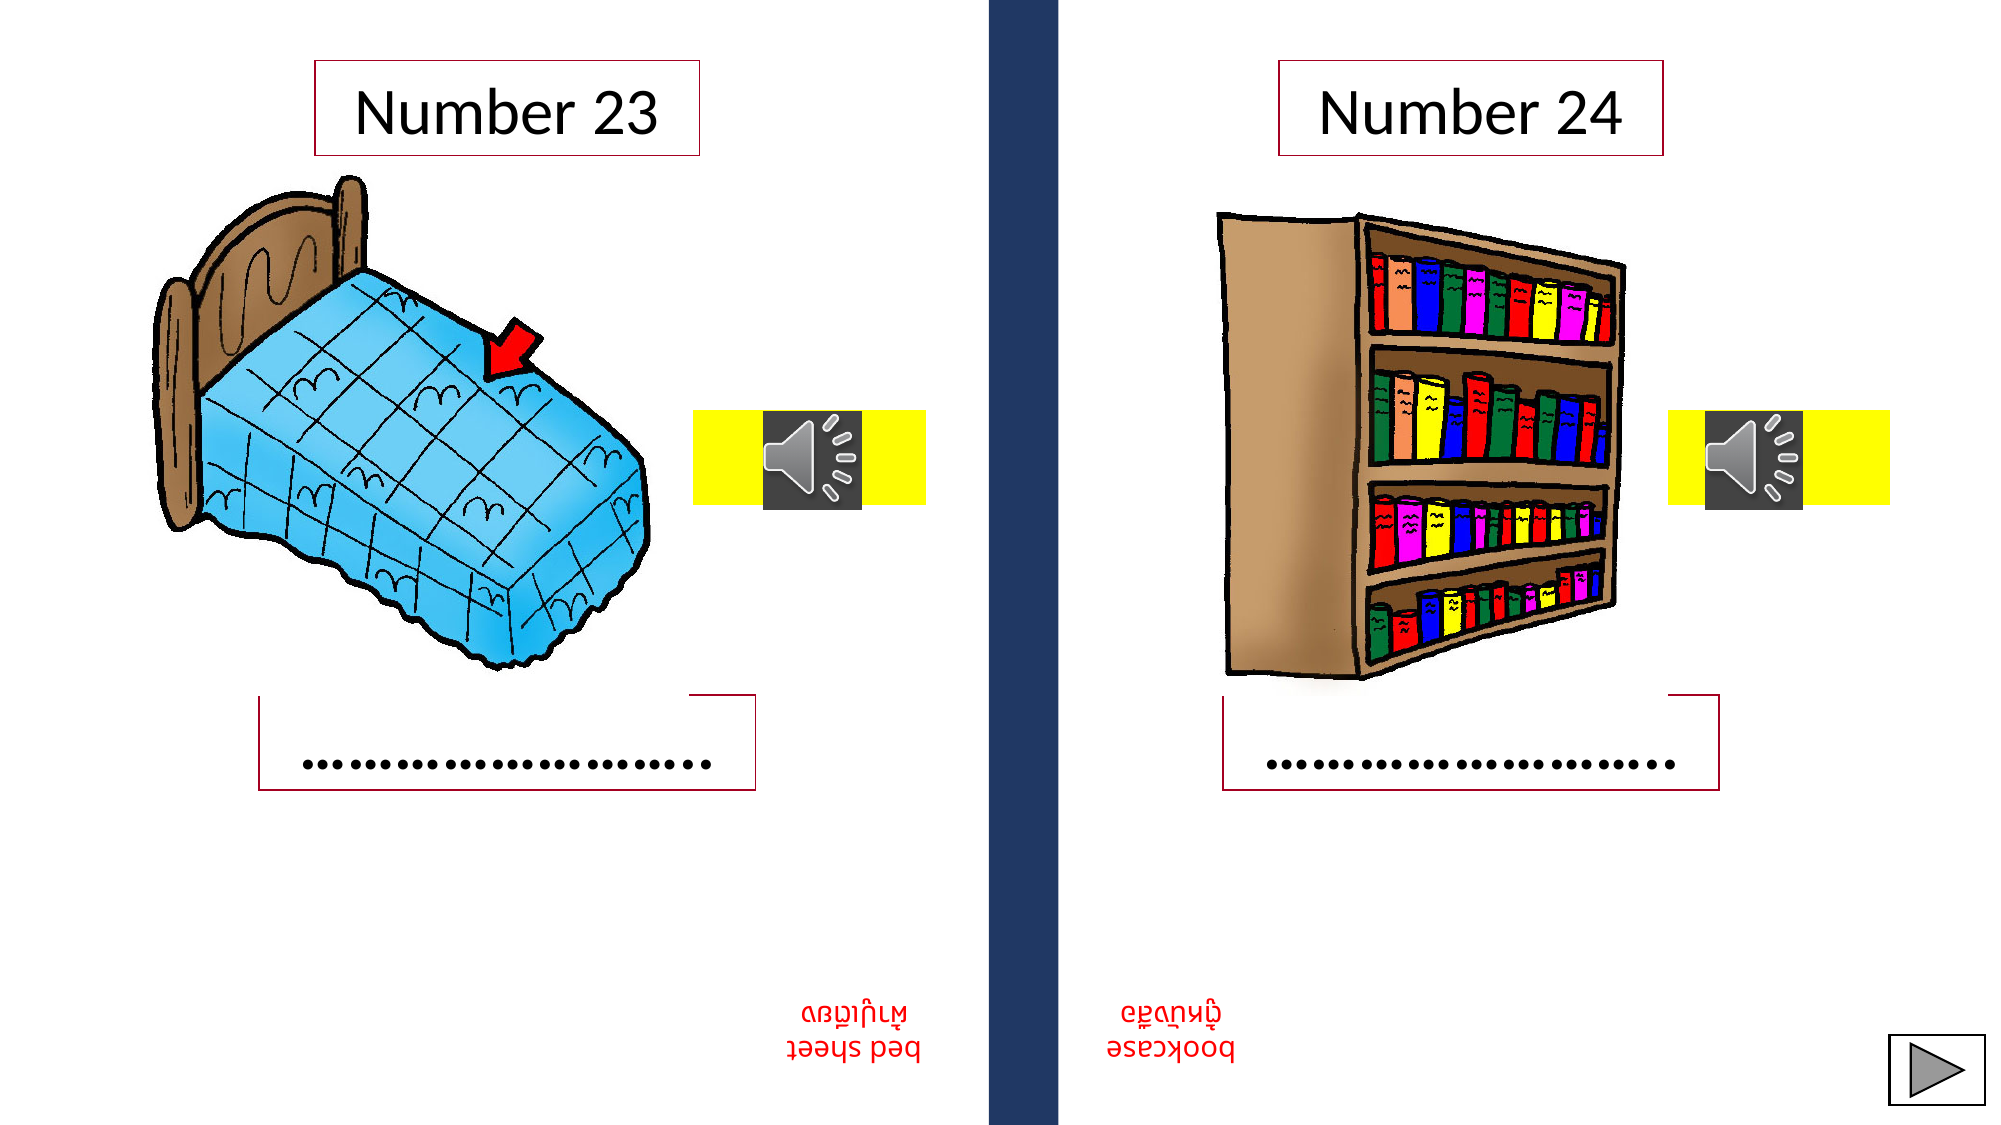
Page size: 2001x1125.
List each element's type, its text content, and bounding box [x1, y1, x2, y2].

text_box [1888, 1034, 1986, 1106]
text_box Number 24 [1278, 60, 1664, 156]
text_box bed sheet ผ้าปูเตียง [741, 993, 967, 1078]
picture [1179, 212, 1668, 696]
text_box bookcase ตู้หนังสือ [1086, 993, 1257, 1078]
table_header [1805, 410, 1890, 505]
picture [109, 161, 689, 696]
picture [1704, 410, 1805, 511]
text_box [988, 0, 1059, 1125]
text_box …………………….. [1222, 695, 1720, 790]
text_box Number 23 [315, 60, 700, 156]
picture [762, 410, 863, 511]
text_box …………………….. [259, 695, 756, 790]
table_header [1668, 410, 1704, 505]
table_header [693, 410, 762, 505]
table_header [863, 410, 926, 505]
